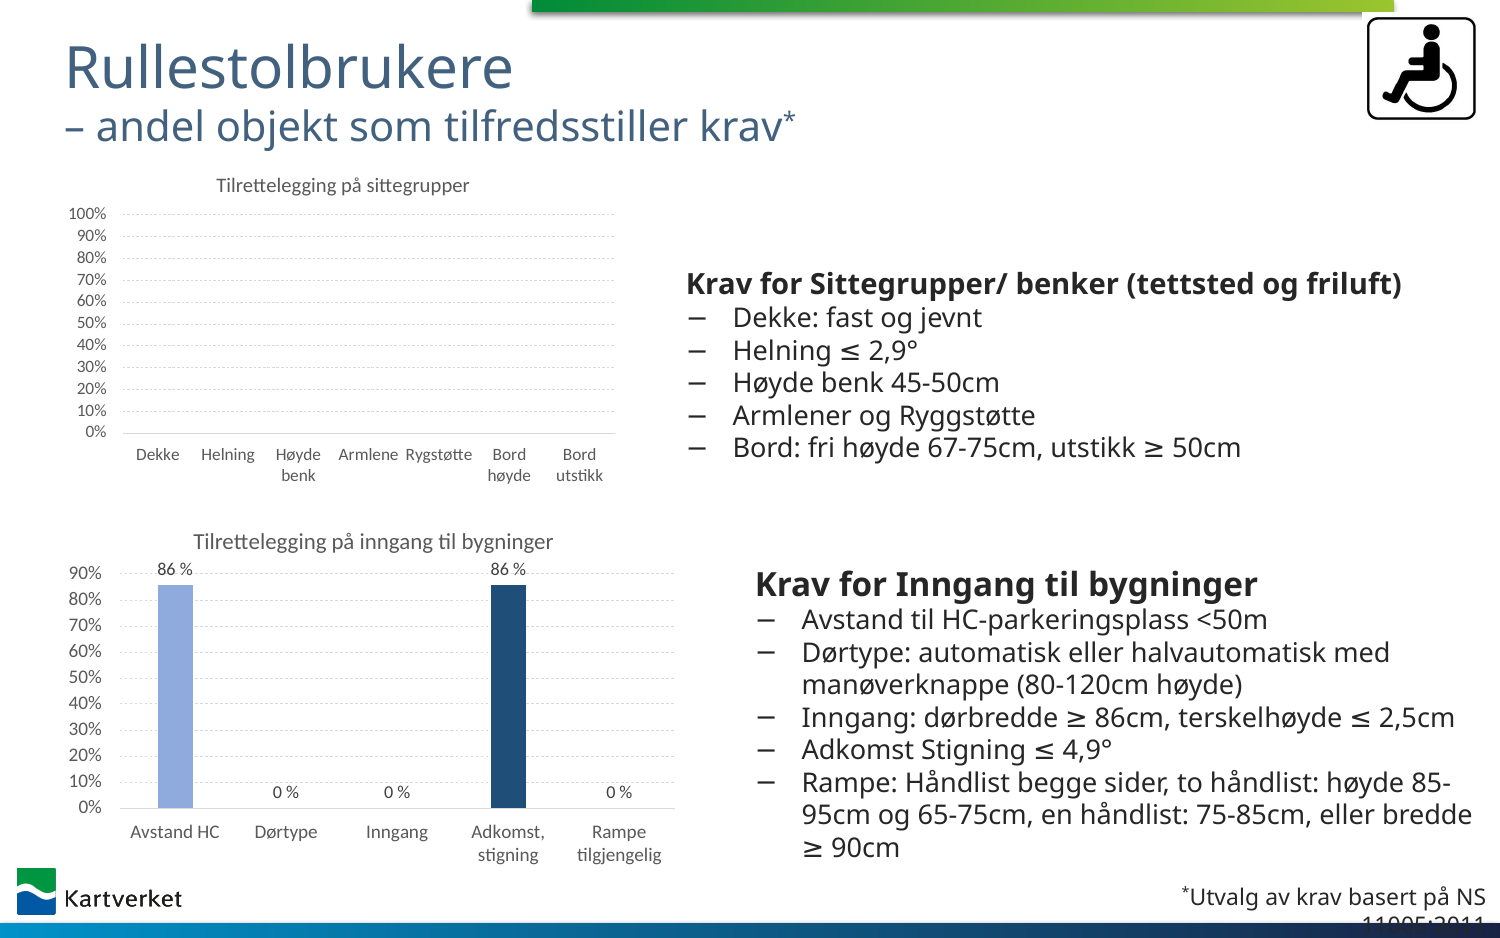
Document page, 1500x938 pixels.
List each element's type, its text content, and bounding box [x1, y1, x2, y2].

text_box Rullestolbrukere – andel objekt som tilfredsstiller krav* [49, 25, 1431, 158]
picture [1362, 12, 1481, 126]
picture [62, 520, 686, 874]
text_box Krav for Inngang til bygninger Avstand til HC-parkeringsplass <50m Dørtype: automatisk eller halvautomatisk med manøverknappe (80-120cm høyde) Inngang: dørbredde ≥ 86cm, terskelhøyde ≤ 2,5cm Adkomst Stigning ≤ 4,9° Rampe: Håndlist begge sider, to håndlist: høyde 85-95cm og 65-75cm, en håndlist: 75-85cm, eller bredde ≥ 90cm [740, 555, 1491, 870]
picture [62, 166, 625, 492]
text_box *Utvalg av krav basert på NS 11005:2011 [1068, 873, 1500, 938]
text_box Krav for Sittegrupper/ benker (tettsted og friluft) Dekke: fast og jevnt Helning ≤ 2,9° Høyde benk 45-50cm Armlener og Ryggstøtte Bord: fri høyde 67-75cm, utstikk ≥ 50cm [670, 258, 1418, 471]
